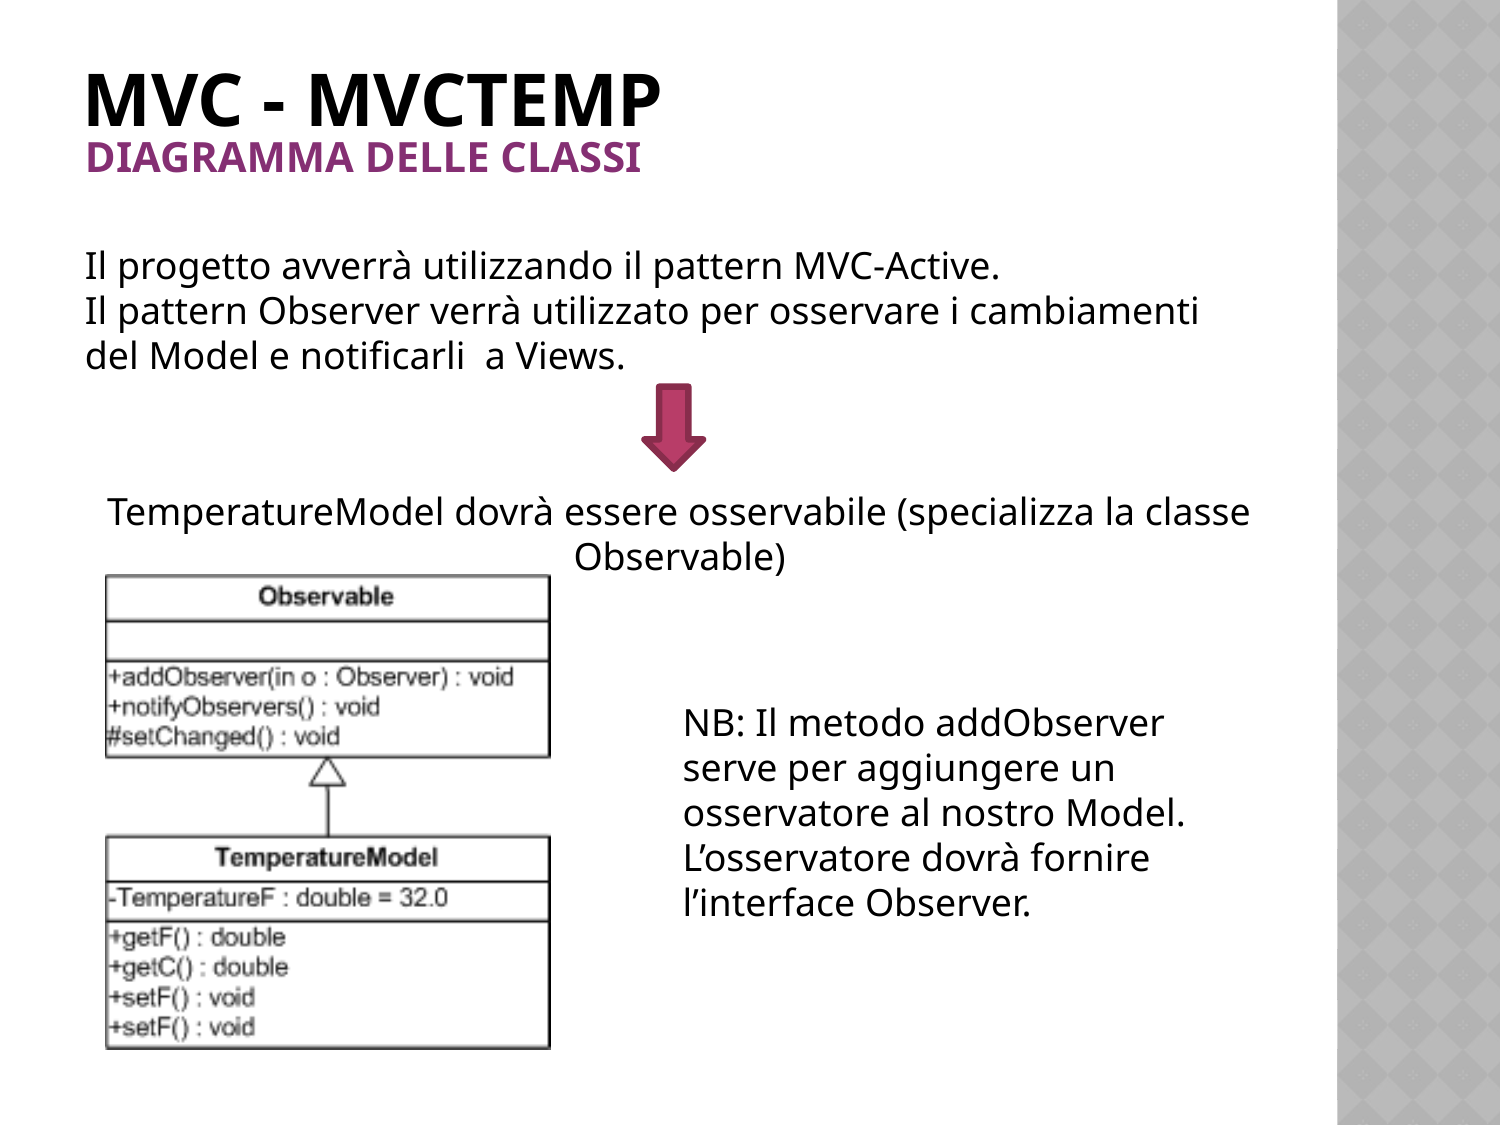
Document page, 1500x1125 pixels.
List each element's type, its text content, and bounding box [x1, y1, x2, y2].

text_box NB: Il metodo addObserver serve per aggiungere un osservatore al nostro Model. L’osservatore dovrà fornire l’interface Observer. [667, 691, 1266, 932]
text_box DIAGRAMMA DELLE CLASSI [70, 128, 1289, 190]
text_box Il progetto avverrà utilizzando il pattern MVC-Active. Il pattern Observer verrà utilizzato per osservare i cambiamenti del Model e notificarli a Views. [70, 234, 1266, 385]
title MVC - MVCTEMP [75, 52, 1263, 128]
text_box [641, 383, 707, 472]
picture [105, 573, 552, 1051]
text_box TemperatureModel dovrà essere osservabile (specializza la classe Observable) [82, 480, 1278, 586]
